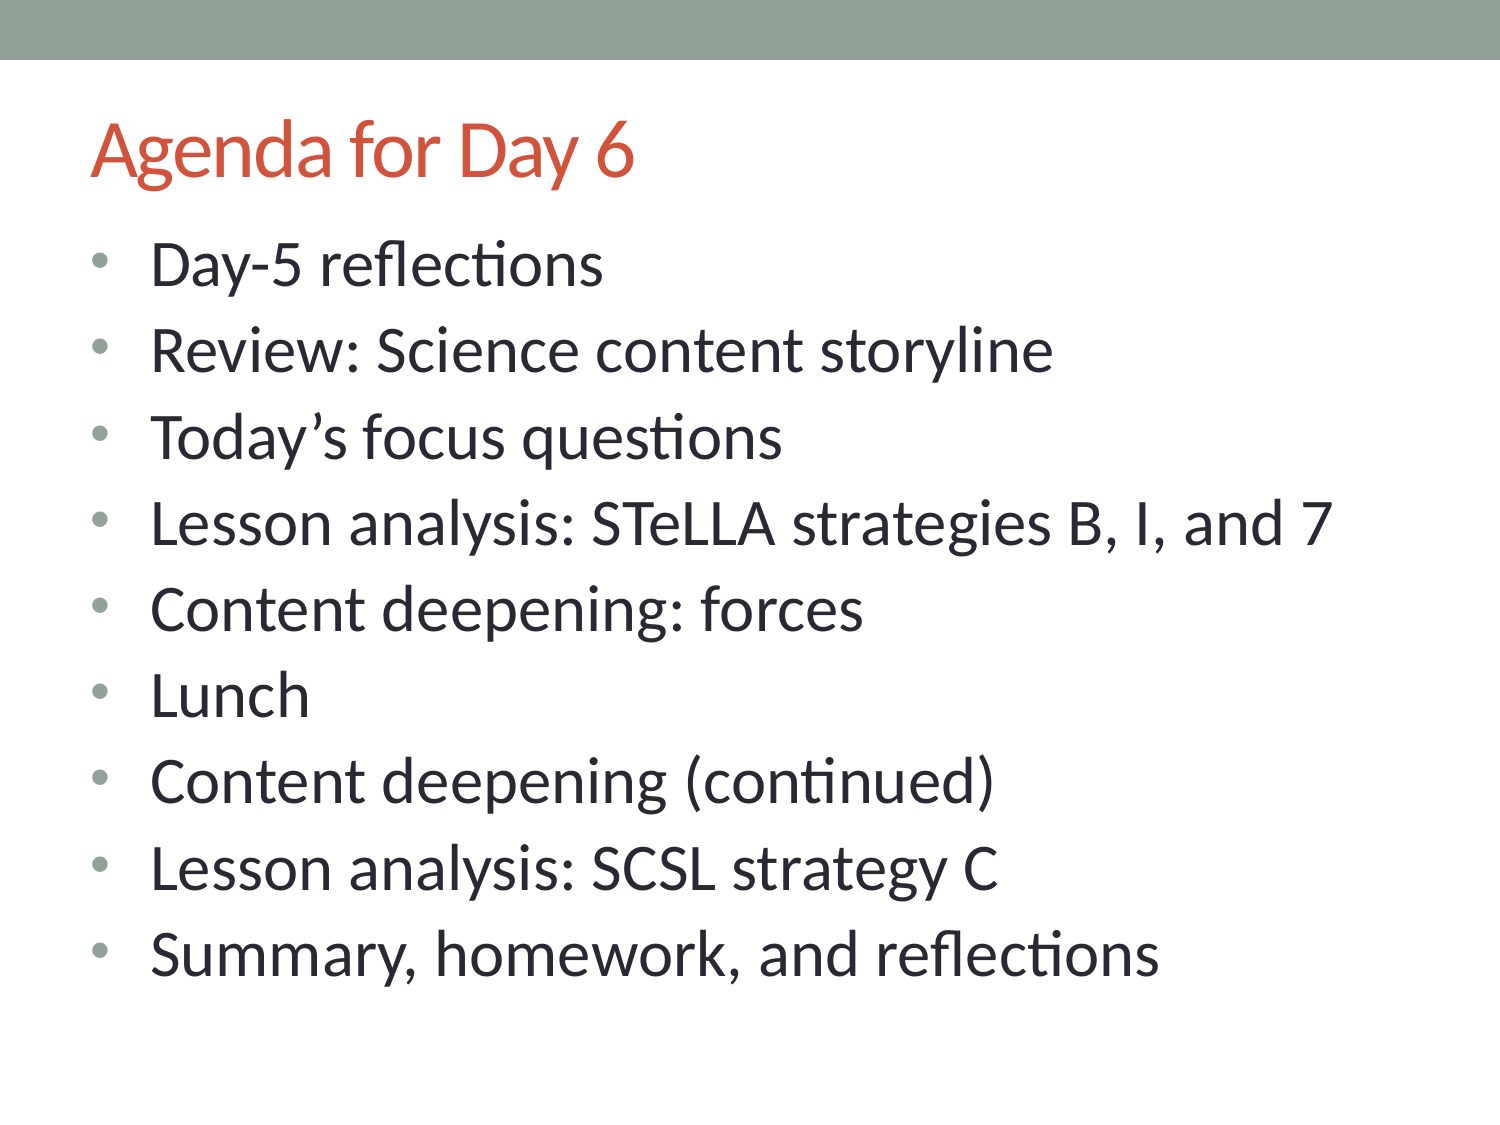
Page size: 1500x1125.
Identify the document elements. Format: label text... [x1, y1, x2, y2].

list Day-5 reflections Review: Science content storyline Today’s focus questions Lesson analysis: STeLLA strategies B, I, and 7 Content deepening: forces Lunch Content deepening (continued) Lesson analysis: SCSL strategy C Summary, homework, and reflections [75, 212, 1463, 1075]
title Agenda for Day 6 [75, 62, 1425, 212]
